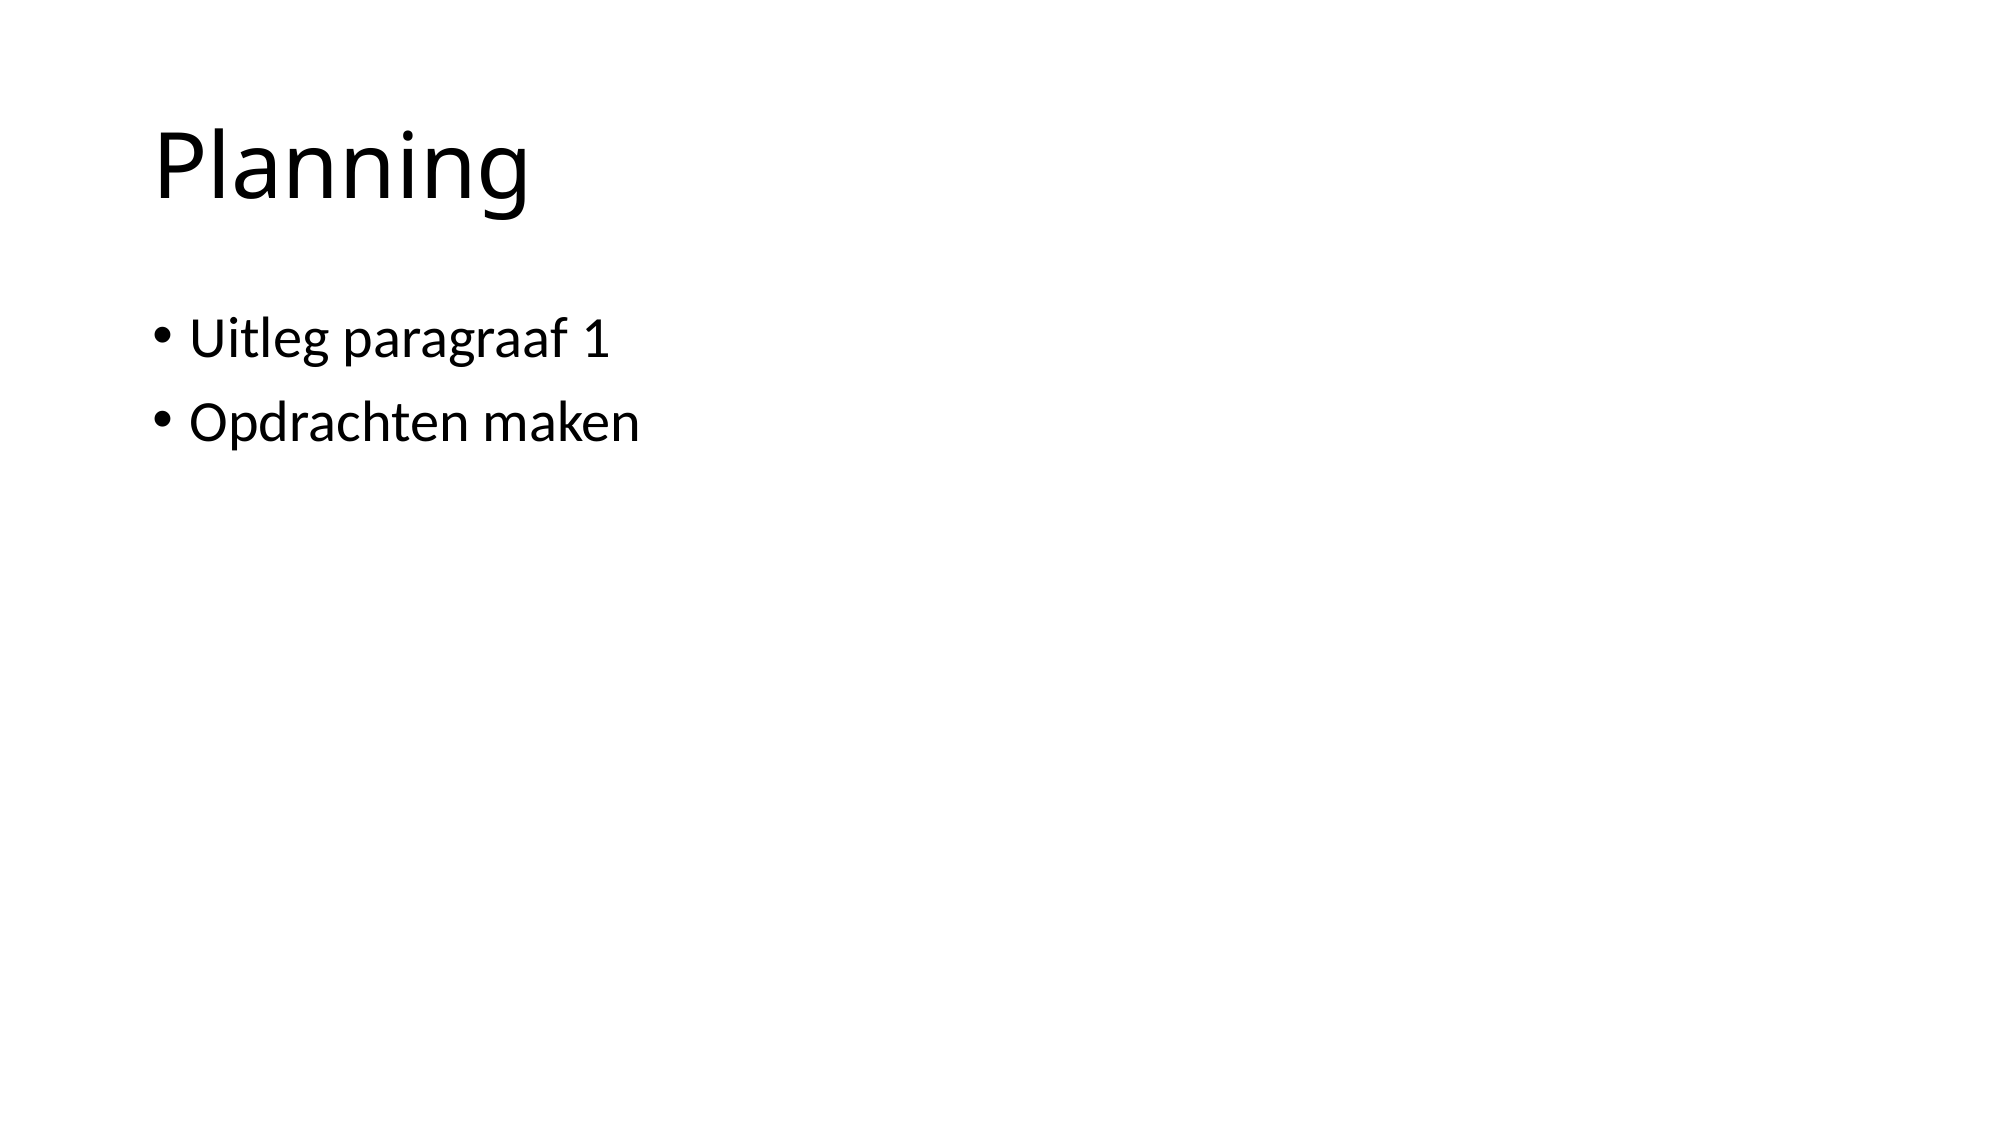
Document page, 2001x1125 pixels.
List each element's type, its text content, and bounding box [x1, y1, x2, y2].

title Planning [137, 59, 1863, 278]
list Uitleg paragraaf 1 Opdrachten maken [137, 299, 1863, 1014]
